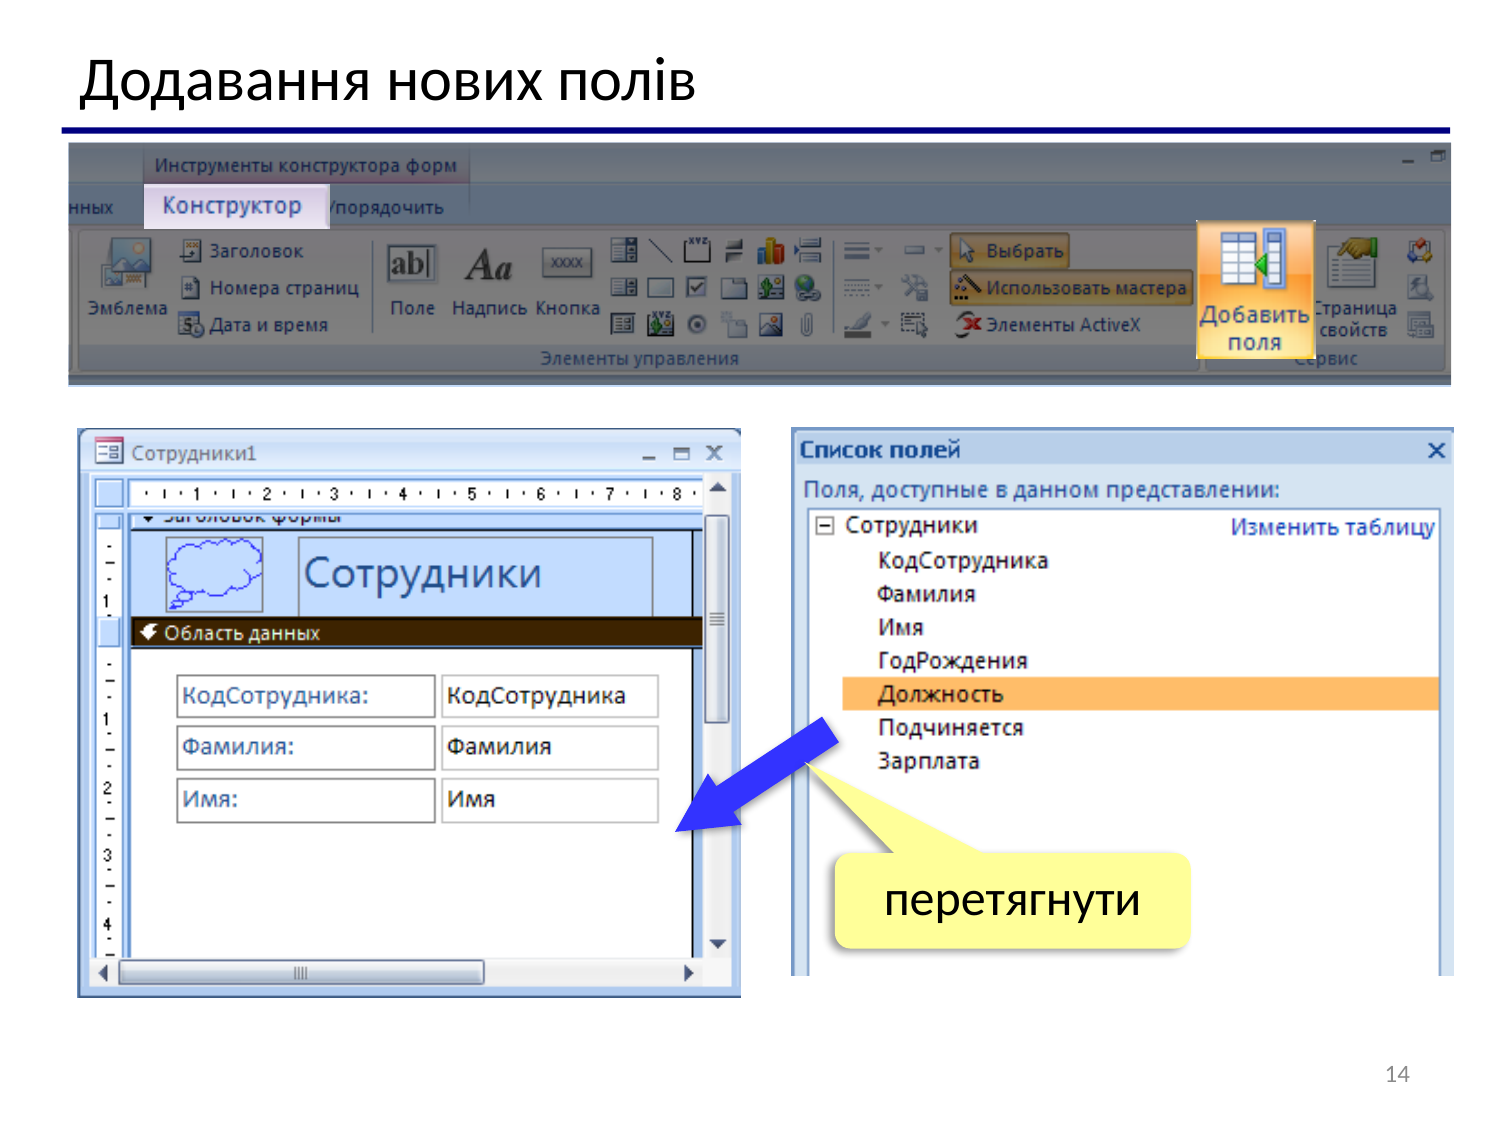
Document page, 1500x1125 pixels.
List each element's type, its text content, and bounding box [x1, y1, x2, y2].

picture [68, 142, 1452, 387]
picture [77, 428, 742, 998]
slide_number 14 [1074, 1042, 1425, 1103]
text_box Додавання нових полів [64, 31, 1401, 145]
text_box [746, 741, 785, 804]
picture [790, 427, 1454, 976]
